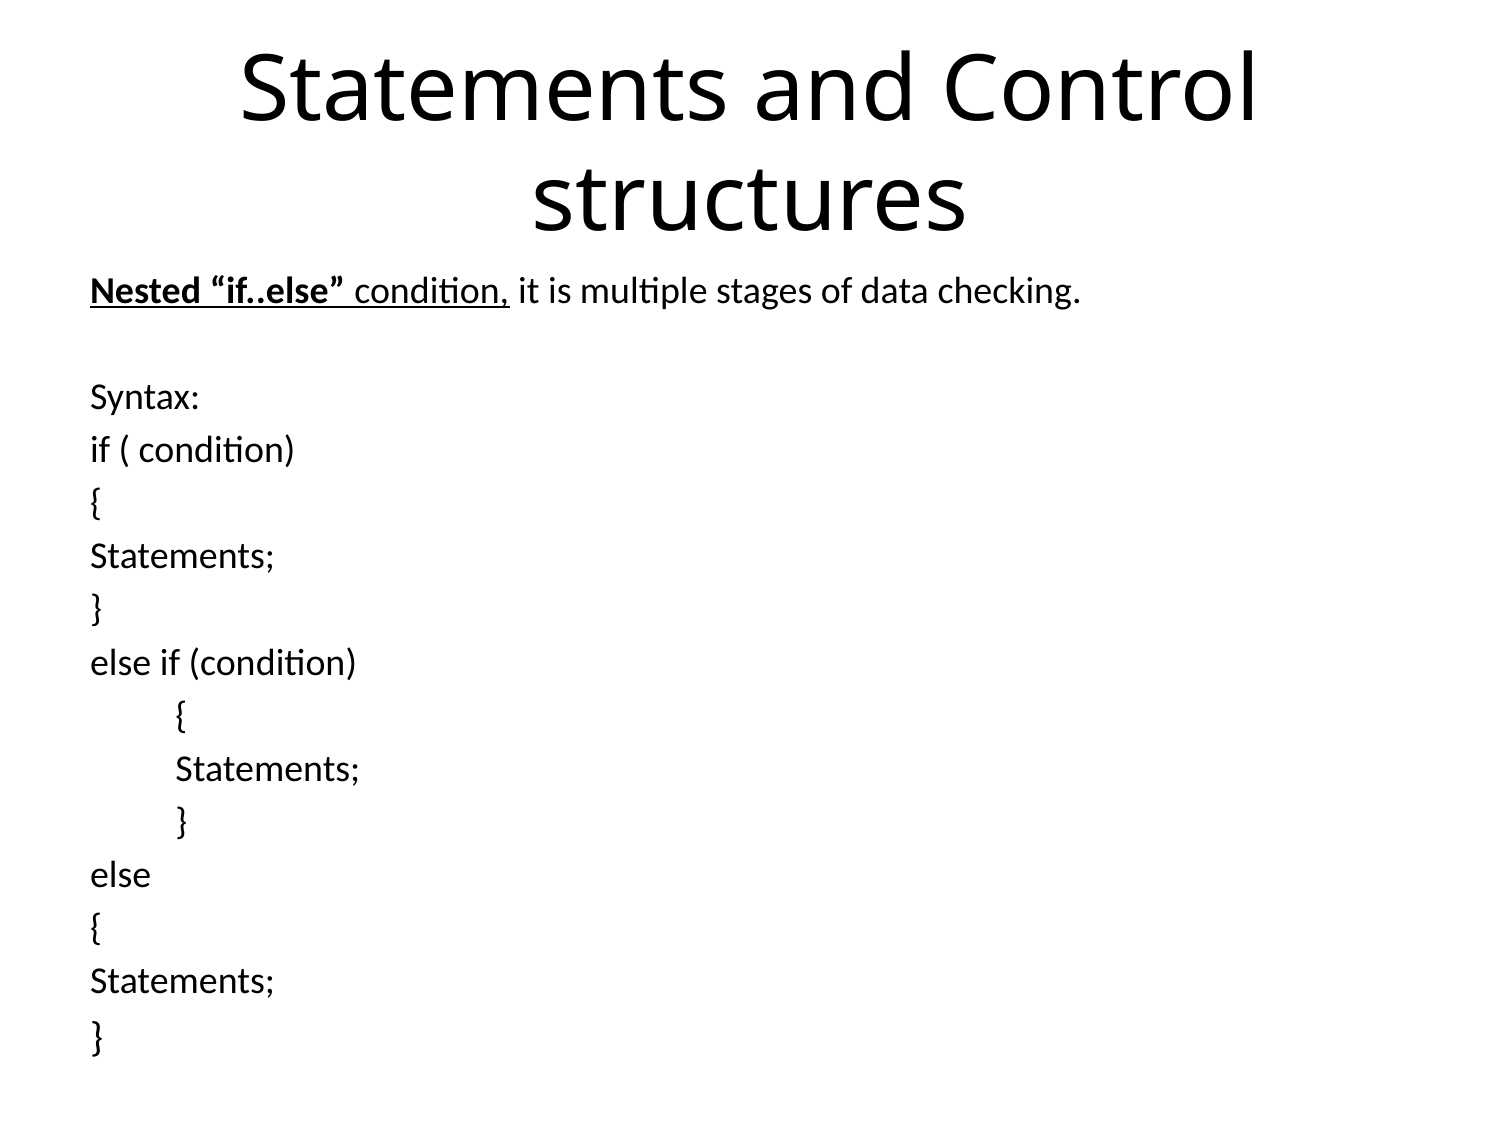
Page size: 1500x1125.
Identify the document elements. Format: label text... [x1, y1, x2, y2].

title Statements and Control structures [75, 45, 1425, 233]
list Nested “if..else” condition, it is multiple stages of data checking. Syntax: if ( condition) { Statements; } else if (condition) { Statements; } else { Statements; } [75, 257, 1425, 1075]
